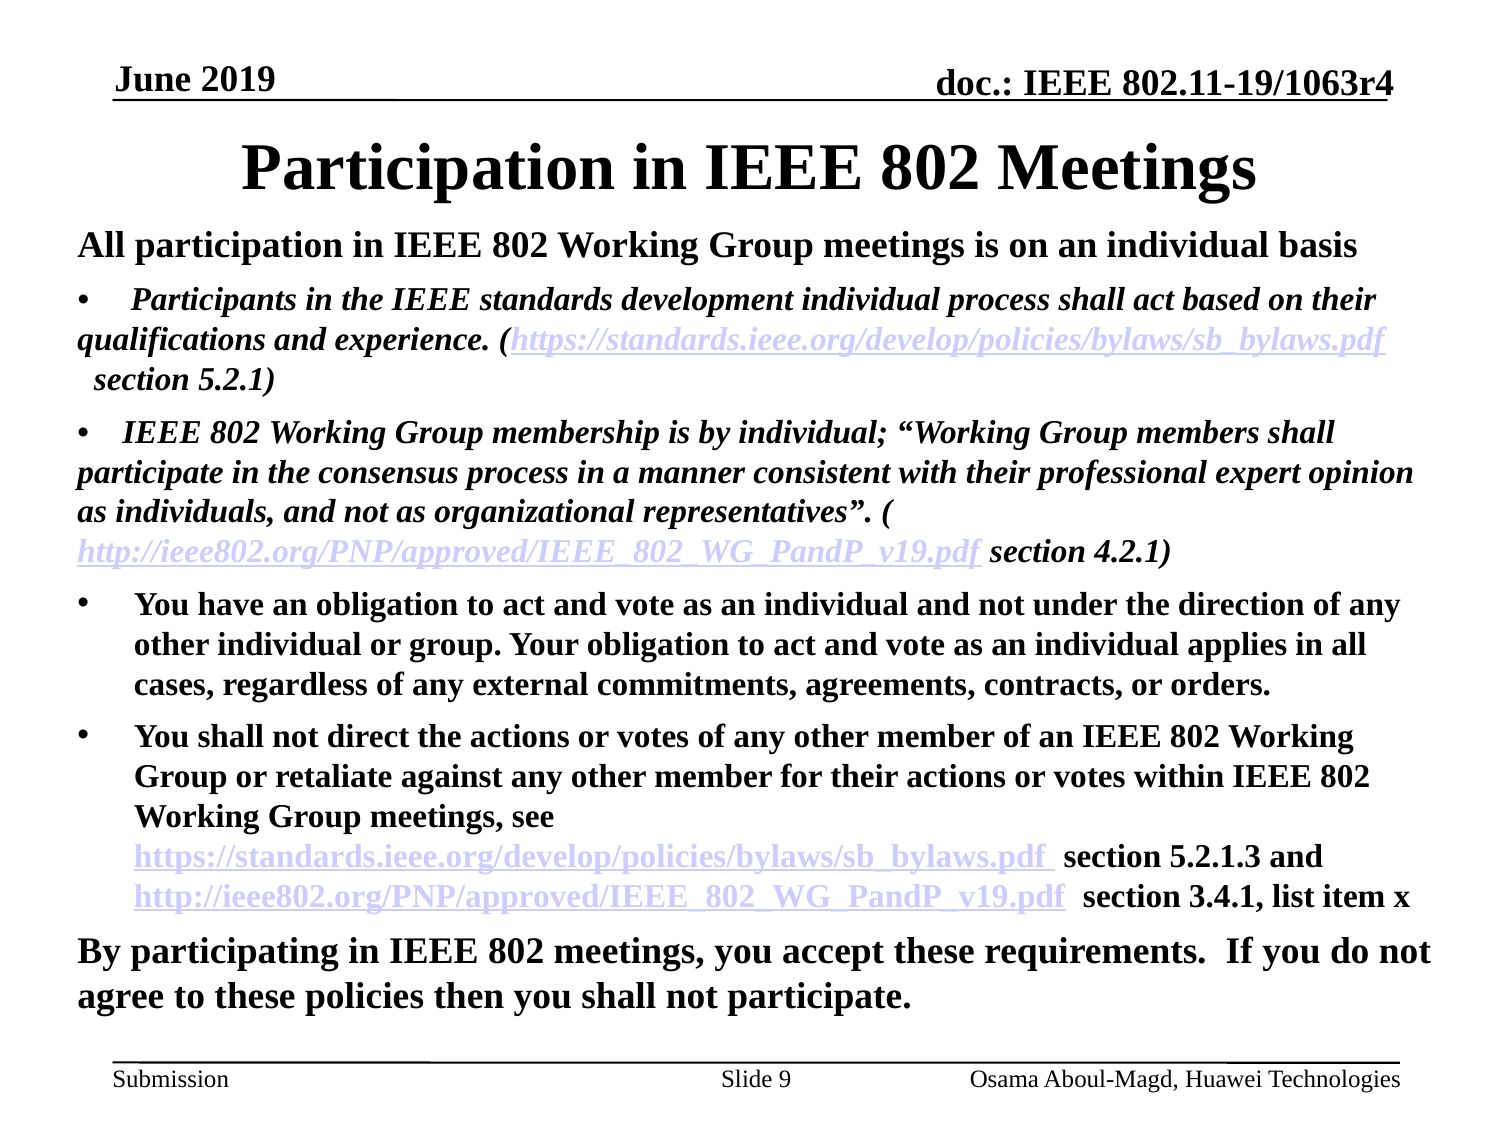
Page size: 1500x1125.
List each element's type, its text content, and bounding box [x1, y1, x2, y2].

list All participation in IEEE 802 Working Group meetings is on an individual basis • Participants in the IEEE standards development individual process shall act based on their qualifications and experience. (https://standards.ieee.org/develop/policies/bylaws/sb_bylaws.pdf section 5.2.1) • IEEE 802 Working Group membership is by individual; “Working Group members shall participate in the consensus process in a manner consistent with their professional expert opinion as individuals, and not as organizational representatives”. (http://ieee802.org/PNP/approved/IEEE_802_WG_PandP_v19.pdf section 4.2.1) You have an obligation to act and vote as an individual and not under the direction of any other individual or group. Your obligation to act and vote as an individual applies in all cases, regardless of any external commitments, agreements, contracts, or orders. You shall not direct the actions or votes of any other member of an IEEE 802 Working Group or retaliate against any other member for their actions or votes within IEEE 802 Working Group meetings, see https://standards.ieee.org/develop/policies/bylaws/sb_bylaws.pdf section 5.2.1.3 and http://ieee802.org/PNP/approved/IEEE_802_WG_PandP_v19.pdf section 3.4.1, list item x By participating in IEEE 802 meetings, you accept these requirements. If you do not agree to these policies then you shall not participate. [62, 212, 1451, 888]
footer Osama Aboul-Magd, Huawei Technologies [878, 1061, 1402, 1093]
slide_number Slide 9 [712, 1061, 800, 1123]
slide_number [114, 54, 423, 100]
title Participation in IEEE 802 Meetings [112, 112, 1388, 212]
